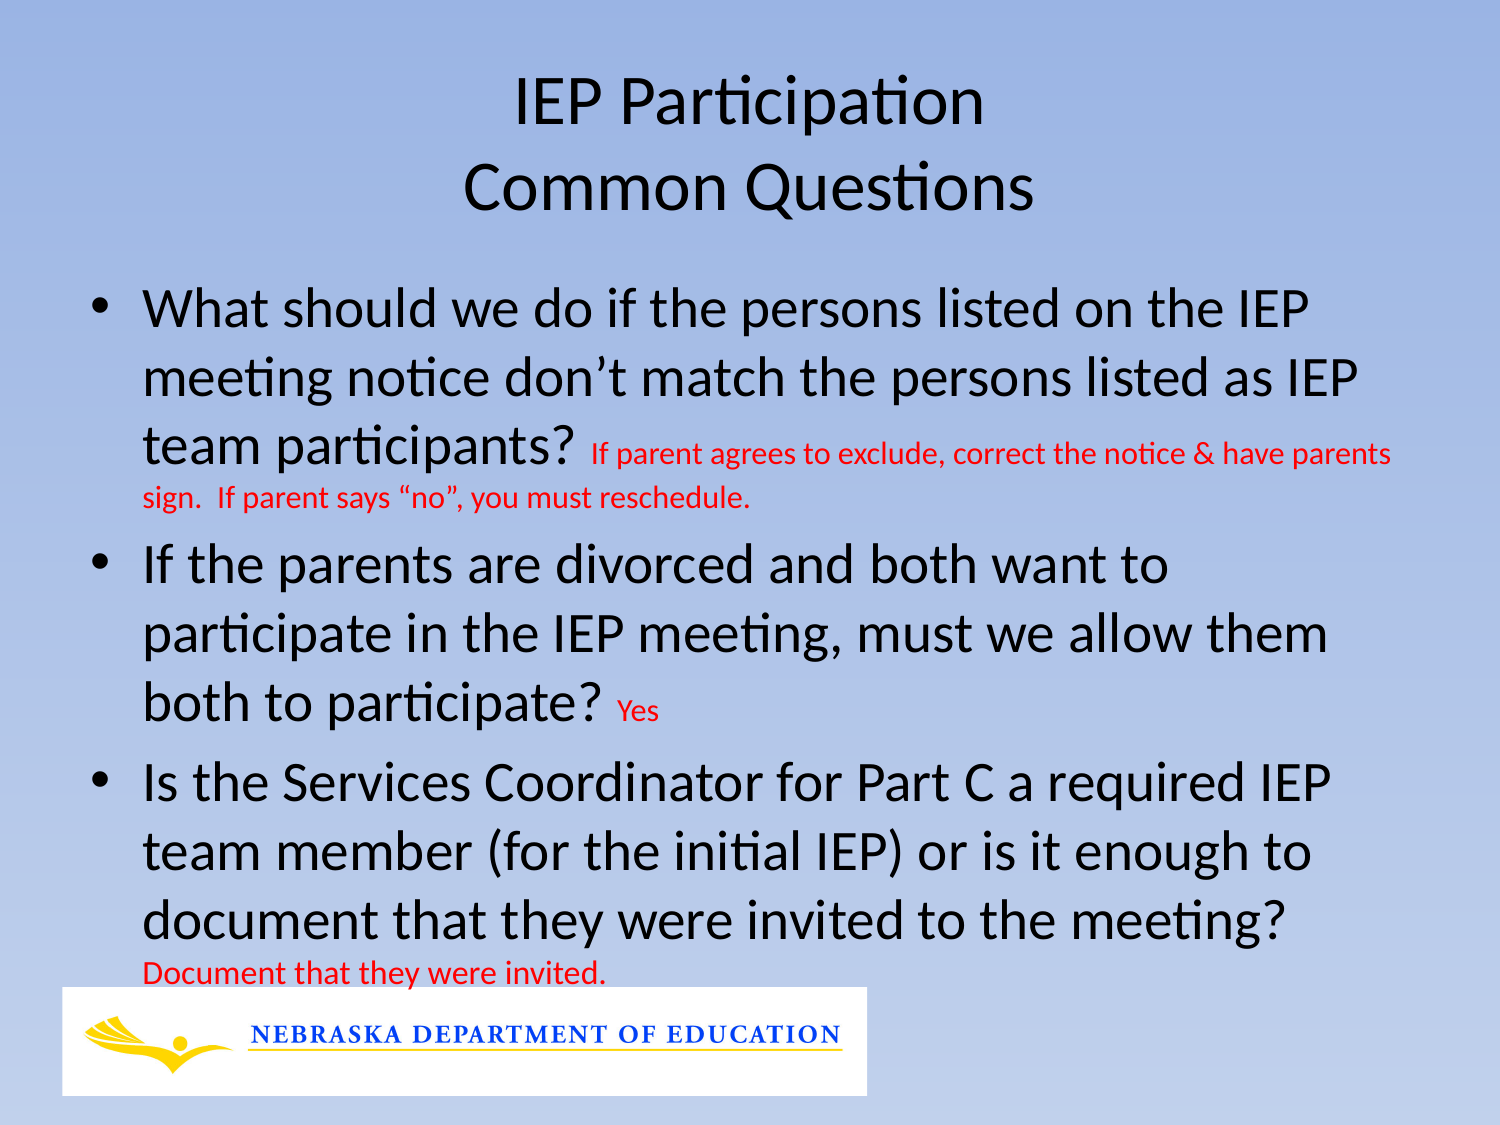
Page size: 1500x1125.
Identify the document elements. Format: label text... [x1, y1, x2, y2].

list What should we do if the persons listed on the IEP meeting notice don’t match the persons listed as IEP team participants? If parent agrees to exclude, correct the notice & have parents sign. If parent says “no”, you must reschedule. If the parents are divorced and both want to participate in the IEP meeting, must we allow them both to participate? Yes Is the Services Coordinator for Part C a required IEP team member (for the initial IEP) or is it enough to document that they were invited to the meeting? Document that they were invited. [75, 262, 1425, 1005]
title IEP Participation Common Questions [75, 45, 1425, 233]
picture [62, 987, 868, 1096]
